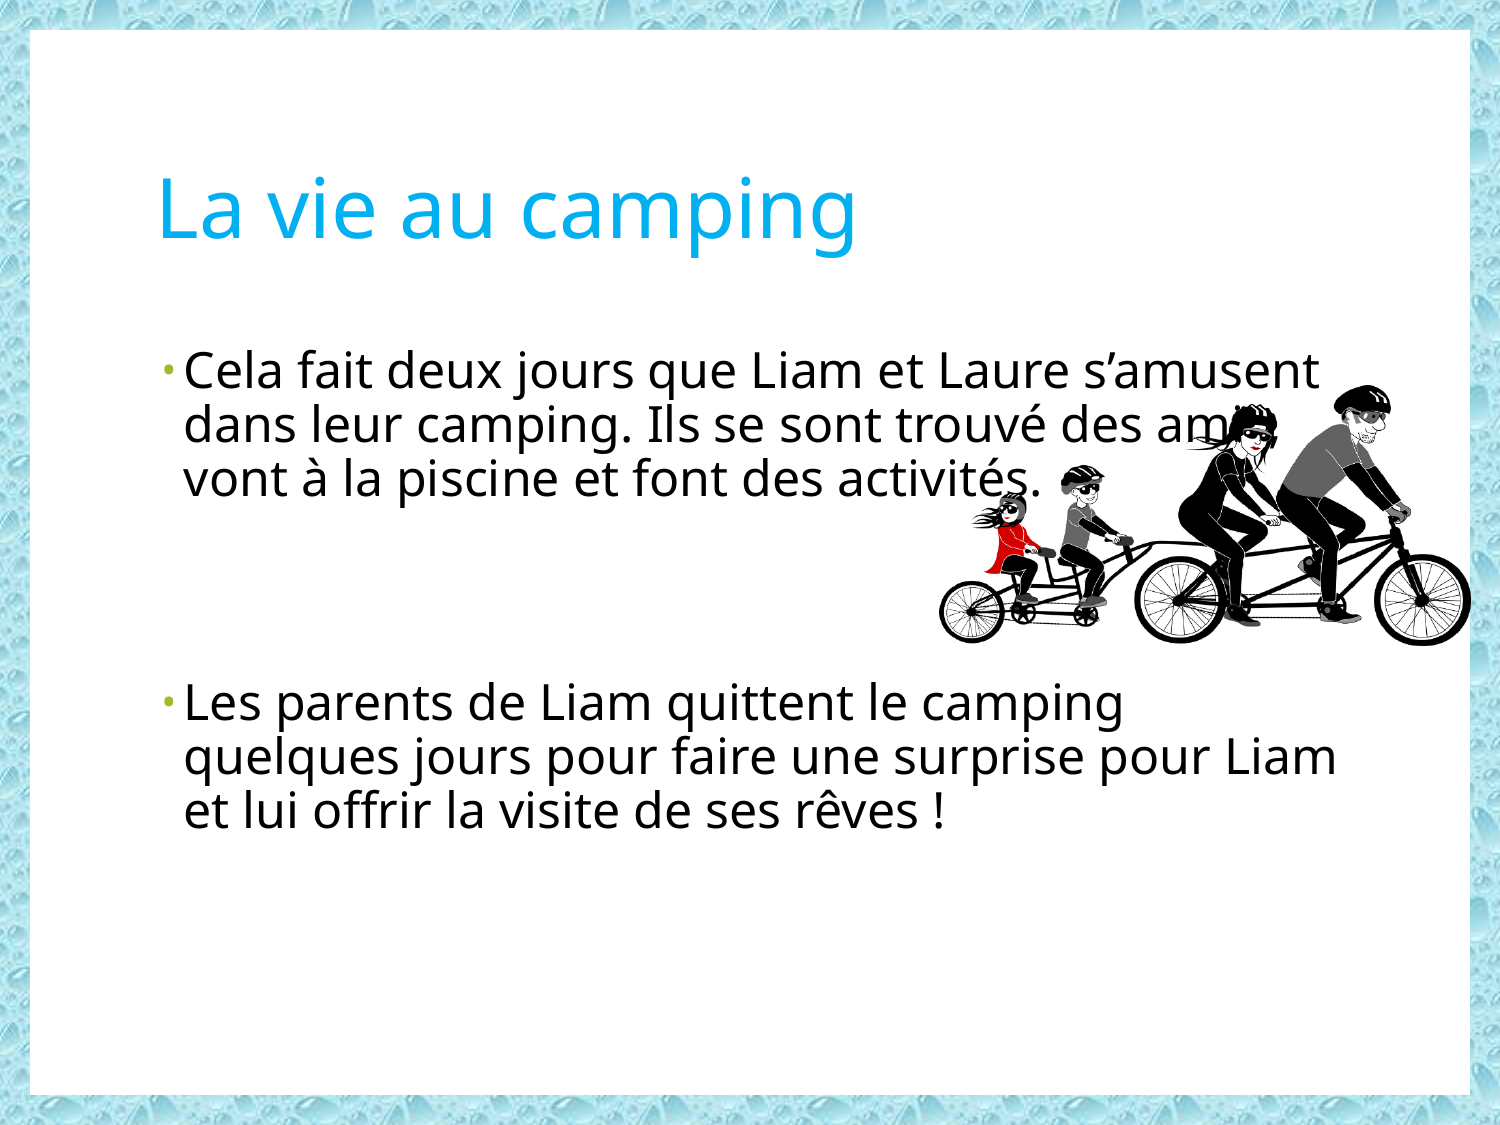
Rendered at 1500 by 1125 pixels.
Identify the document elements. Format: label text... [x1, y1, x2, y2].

picture [0, 0, 1500, 1125]
title La vie au camping [140, 99, 1356, 323]
list Cela fait deux jours que Liam et Laure s’amusent dans leur camping. Ils se sont trouvé des amis, vont à la piscine et font des activités. Les parents de Liam quittent le camping quelques jours pour faire une surprise pour Liam et lui offrir la visite de ses rêves ! [140, 337, 1356, 1000]
